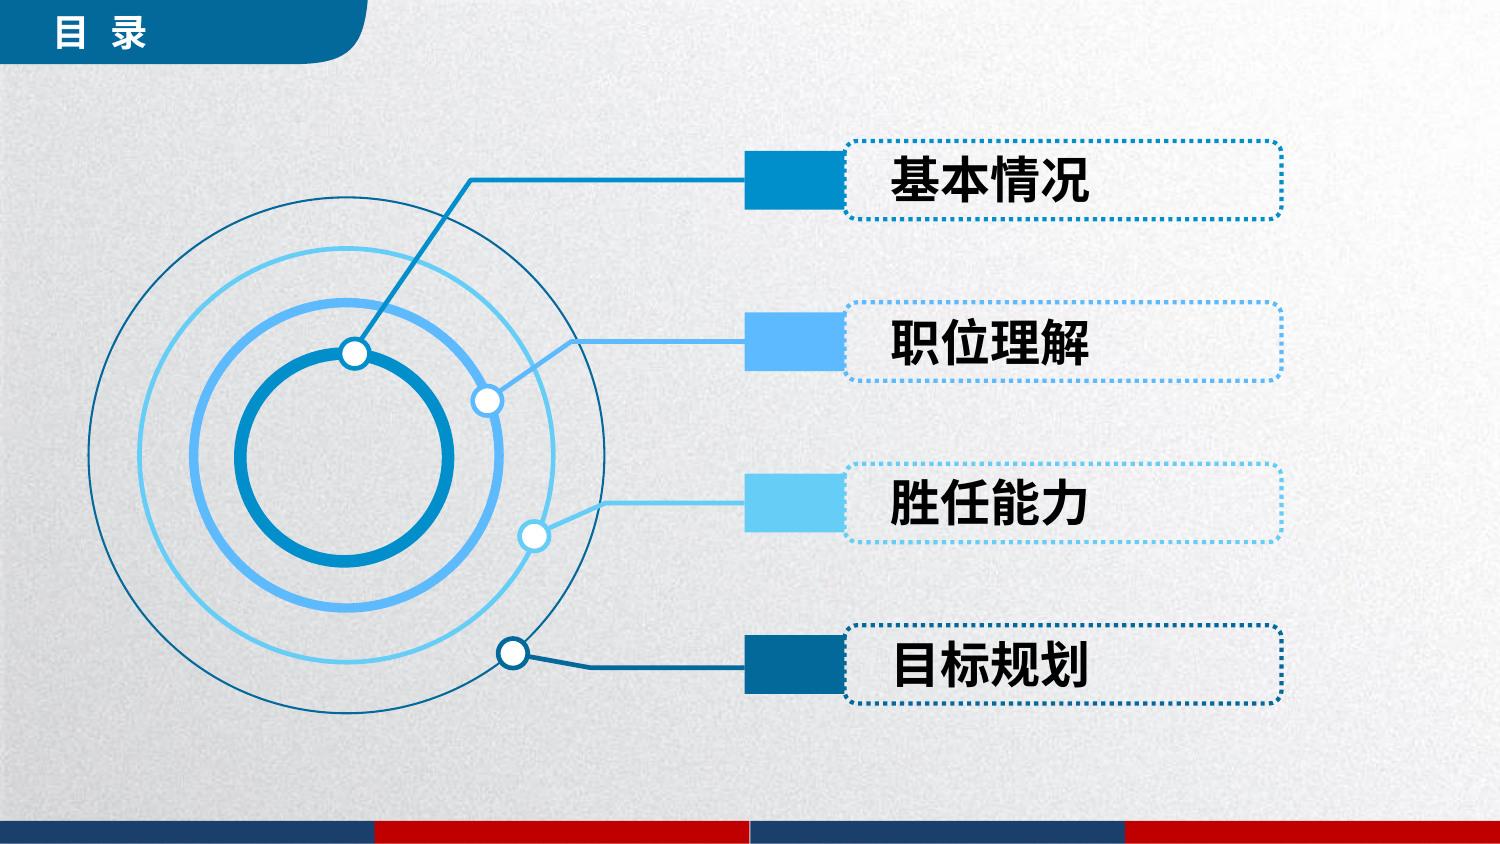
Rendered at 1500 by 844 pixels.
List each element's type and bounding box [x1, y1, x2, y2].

text_box [238, 351, 451, 564]
picture [0, 0, 1500, 820]
text_box [498, 341, 739, 393]
text_box [744, 624, 1282, 704]
text_box [519, 521, 550, 551]
text_box [549, 503, 739, 529]
text_box [744, 302, 1282, 381]
text_box [191, 300, 502, 611]
text_box [744, 140, 1282, 220]
text_box [498, 638, 528, 669]
text_box [137, 246, 556, 665]
text_box [86, 195, 607, 716]
text_box [472, 385, 503, 416]
text_box [359, 180, 739, 342]
text_box [527, 656, 739, 668]
text_box [744, 463, 1282, 543]
text_box [0, 0, 368, 65]
text_box [339, 338, 370, 369]
